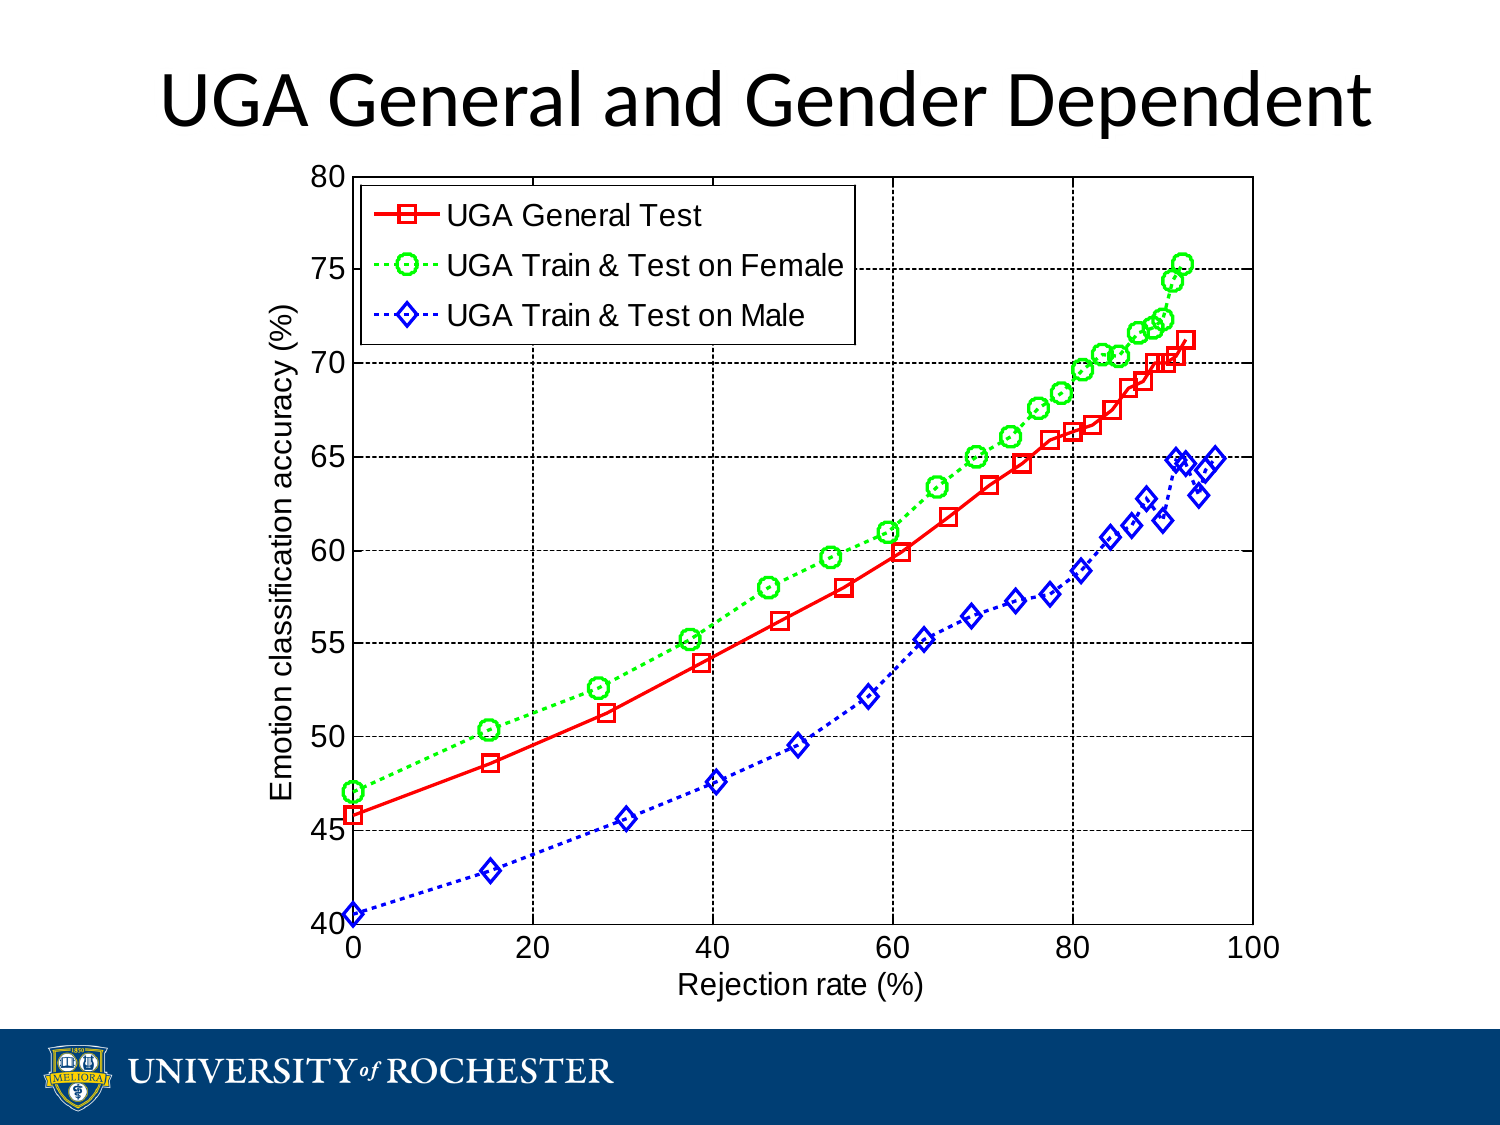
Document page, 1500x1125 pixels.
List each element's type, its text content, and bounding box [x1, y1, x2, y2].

title UGA General and Gender Dependent [64, 0, 1471, 188]
picture [0, 1029, 1500, 1125]
picture [202, 107, 1363, 1026]
